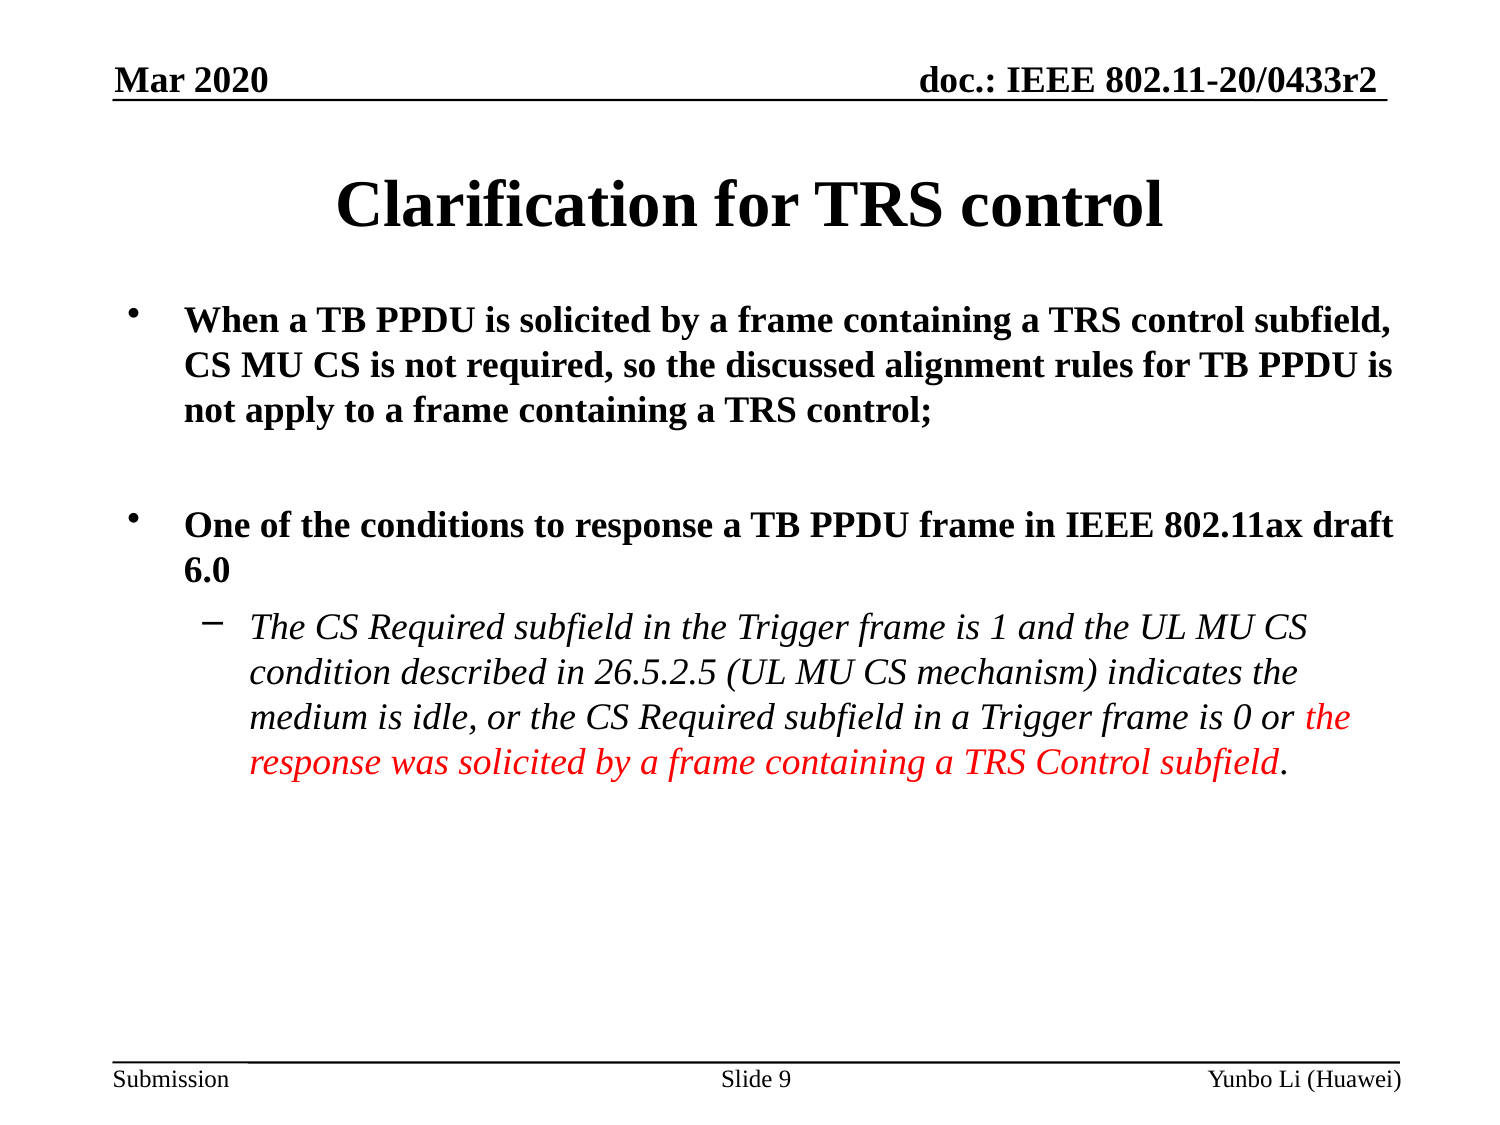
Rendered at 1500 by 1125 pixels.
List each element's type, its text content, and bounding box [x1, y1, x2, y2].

footer Yunbo Li (Huawei) [1204, 1061, 1402, 1093]
title Clarification for TRS control [112, 112, 1388, 288]
slide_number Slide 9 [712, 1061, 800, 1093]
list When a TB PPDU is solicited by a frame containing a TRS control subfield, CS MU CS is not required, so the discussed alignment rules for TB PPDU is not apply to a frame containing a TRS control; One of the conditions to response a TB PPDU frame in IEEE 802.11ax draft 6.0 The CS Required subfield in the Trigger frame is 1 and the UL MU CS condition described in 26.5.2.5 (UL MU CS mechanism) indicates the medium is idle, or the CS Required subfield in a Trigger frame is 0 or the response was solicited by a frame containing a TRS Control subfield. [112, 287, 1425, 1024]
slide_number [114, 54, 271, 101]
